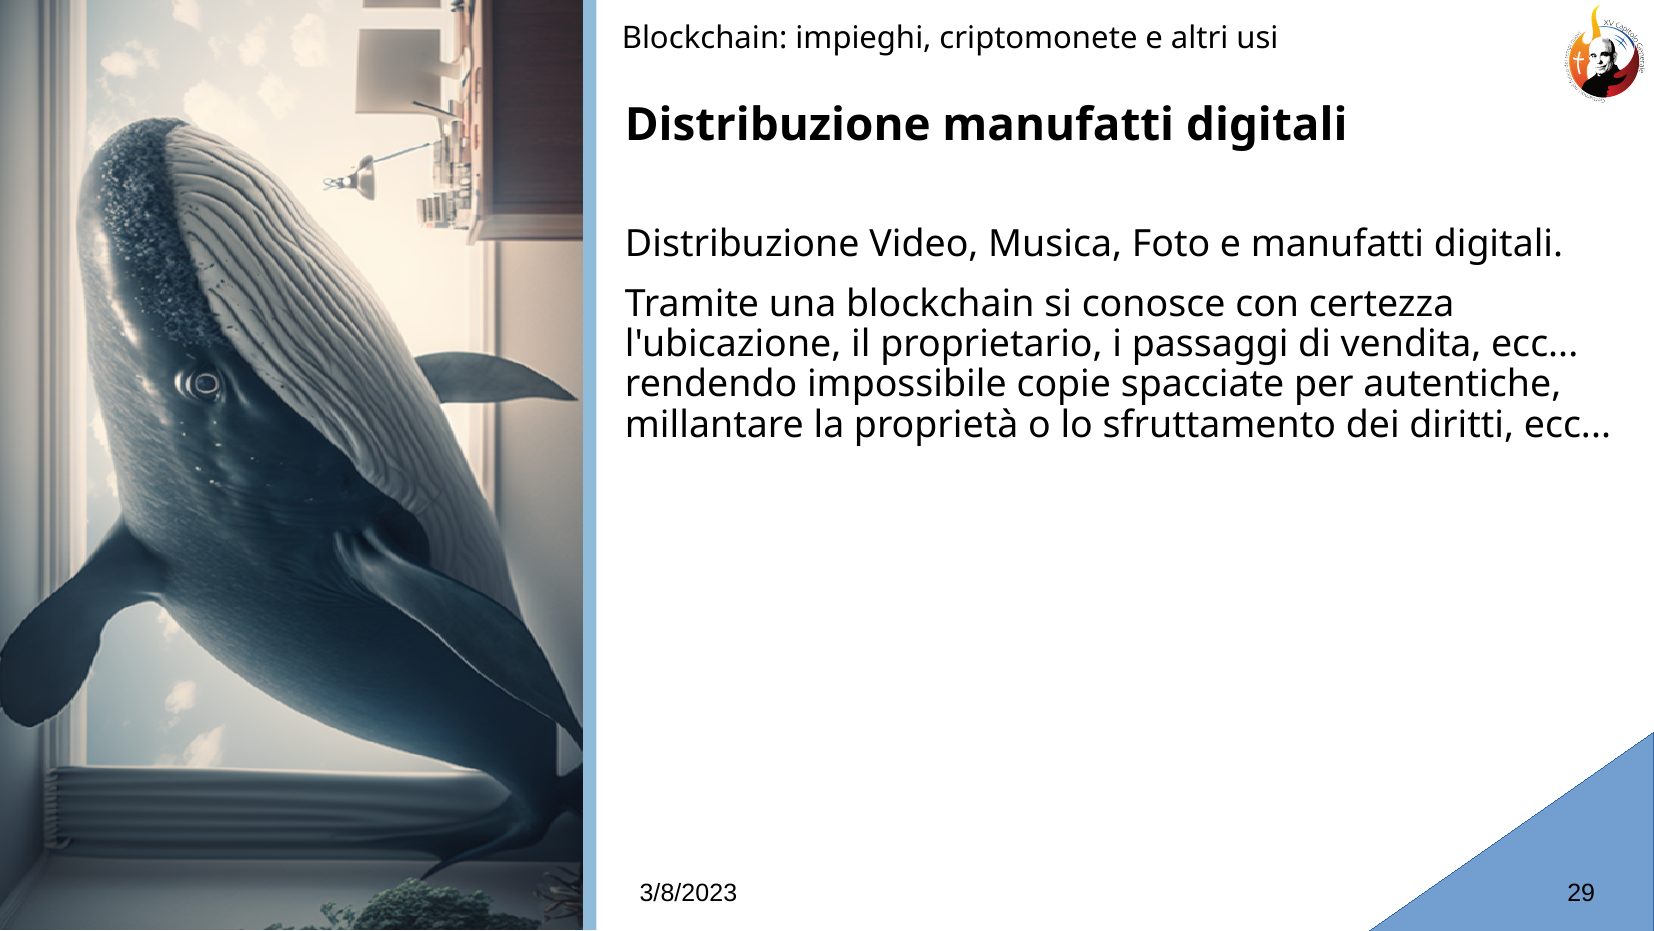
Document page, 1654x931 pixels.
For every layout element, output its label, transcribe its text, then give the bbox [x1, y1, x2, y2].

picture [0, 0, 583, 930]
title Distribuzione manufatti digitali [624, 94, 1621, 208]
picture [1563, 4, 1646, 103]
text_box Blockchain: impieghi, criptomonete e altri usi [607, 9, 1406, 63]
list Distribuzione Video, Musica, Foto e manufatti digitali. Tramite una blockchain si conosce con certezza l'ubicazione, il proprietario, i passaggi di vendita, ecc... rendendo impossibile copie spacciate per autentiche, millantare la proprietà o lo sfruttamento dei diritti, ecc... [624, 224, 1621, 827]
